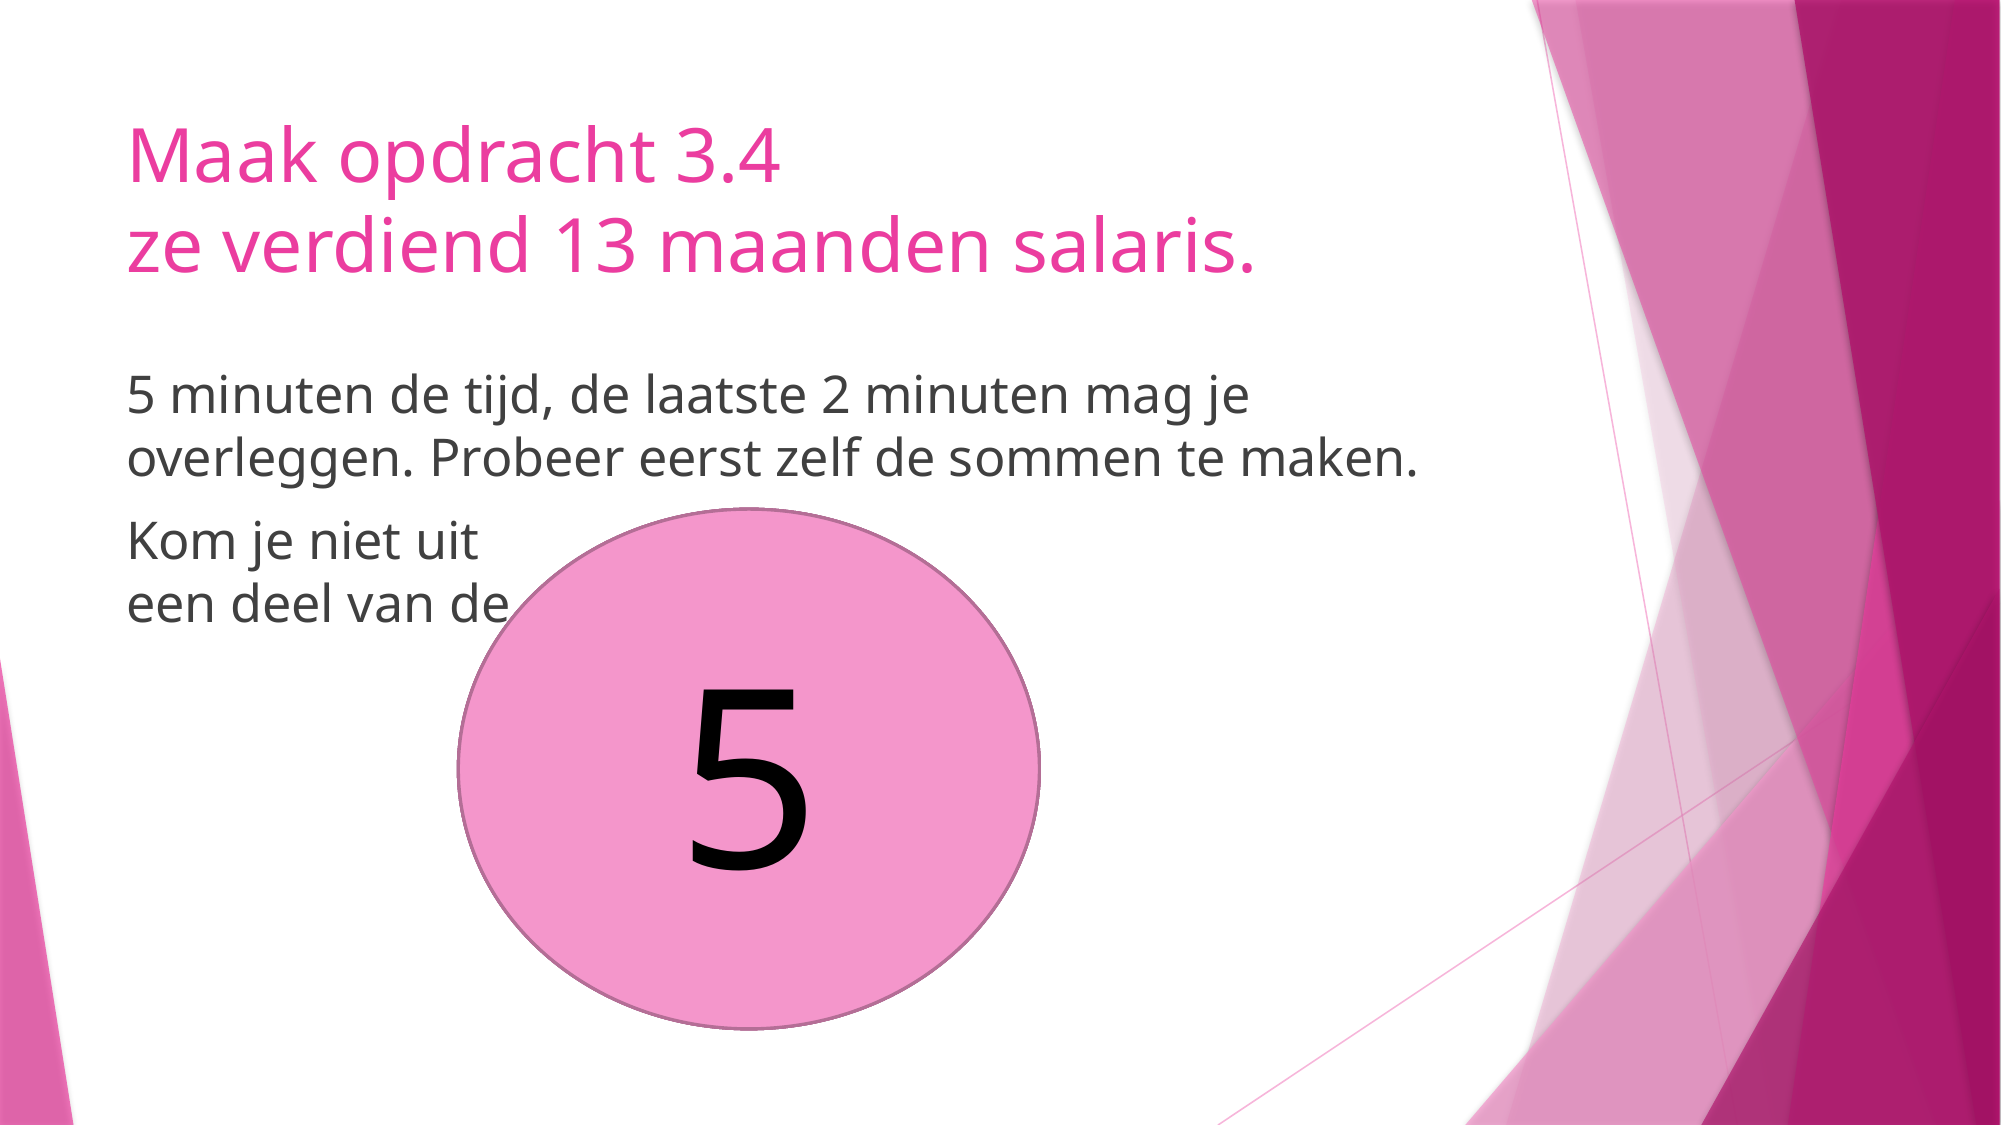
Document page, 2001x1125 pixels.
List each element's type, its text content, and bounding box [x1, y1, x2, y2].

title Maak opdracht 3.4 ze verdiend 13 maanden salaris. [111, 99, 1522, 317]
text_box 5 [456, 507, 1041, 1031]
list 5 minuten de tijd, de laatste 2 minuten mag je overleggen. Probeer eerst zelf de sommen te maken. Kom je niet uit een deel van de opgave, sla deze over. [111, 354, 1522, 992]
